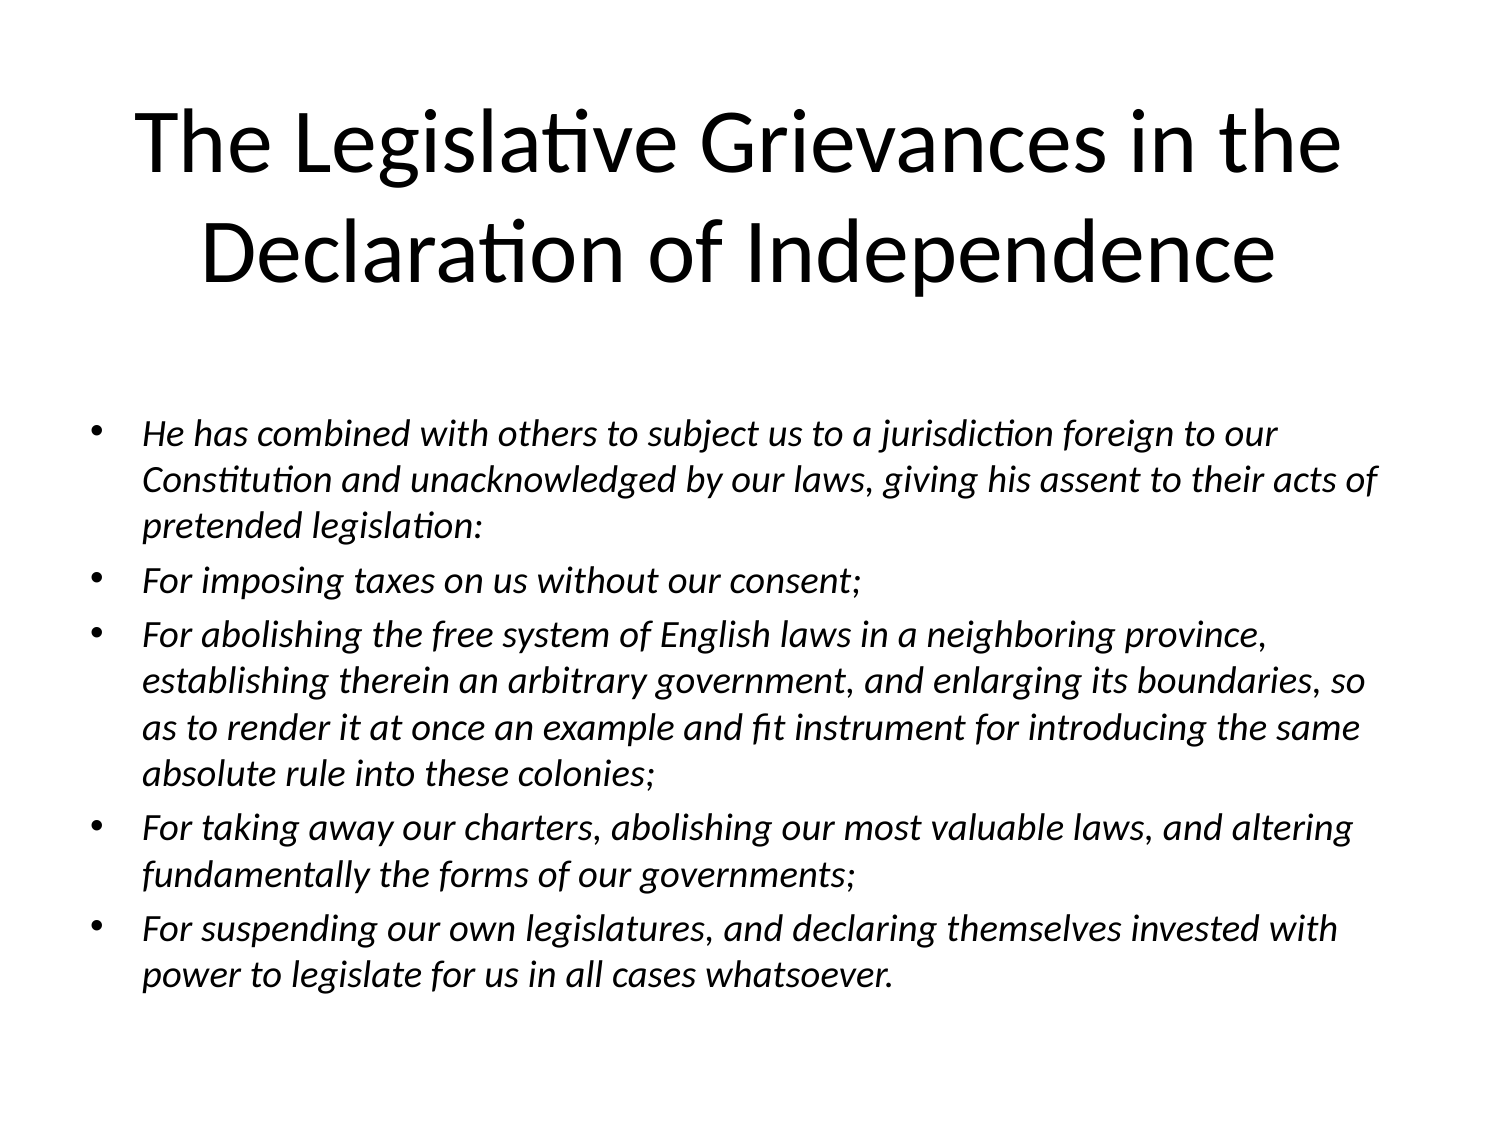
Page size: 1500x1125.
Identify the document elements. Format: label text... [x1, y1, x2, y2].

title The Legislative Grievances in the Declaration of Independence [74, 44, 1426, 338]
list He has combined with others to subject us to a jurisdiction foreign to our Constitution and unacknowledged by our laws, giving his assent to their acts of pretended legislation: For imposing taxes on us without our consent; For abolishing the free system of English laws in a neighboring province, establishing therein an arbitrary government, and enlarging its boundaries, so as to render it at once an example and fit instrument for introducing the same absolute rule into these colonies; For taking away our charters, abolishing our most valuable laws, and altering fundamentally the forms of our governments; For suspending our own legislatures, and declaring themselves invested with power to legislate for us in all cases whatsoever. [74, 399, 1426, 1006]
